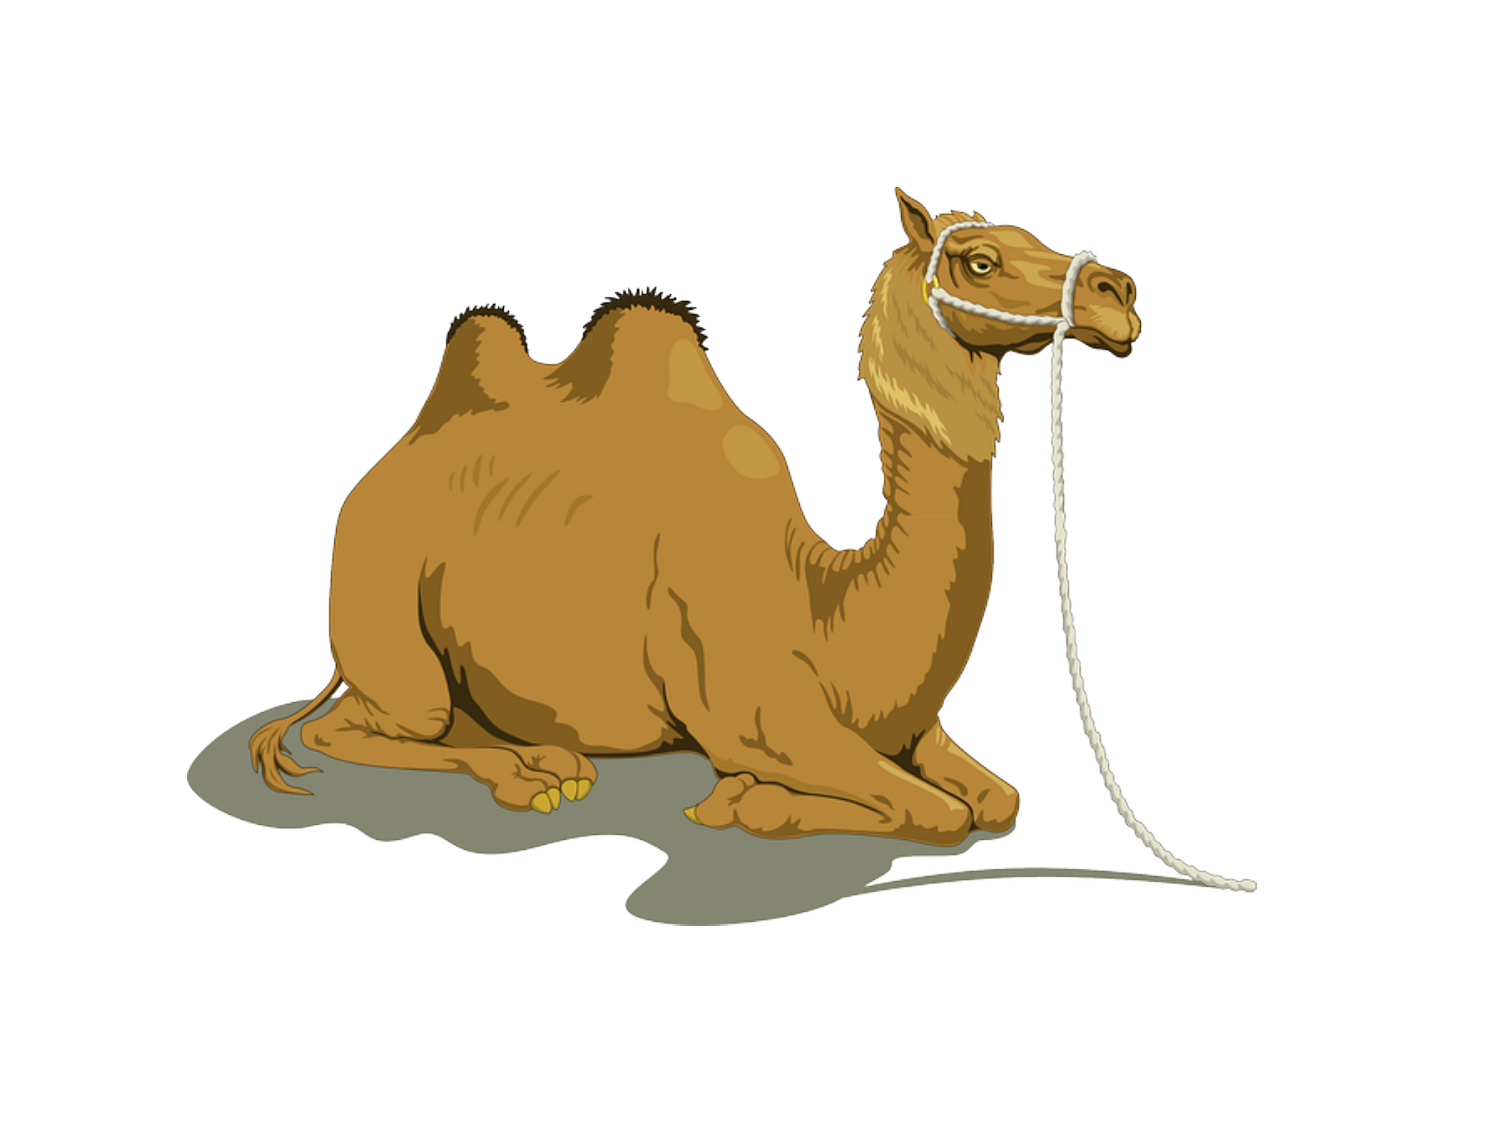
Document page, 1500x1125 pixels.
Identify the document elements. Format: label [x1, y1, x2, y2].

picture [186, 186, 1257, 927]
